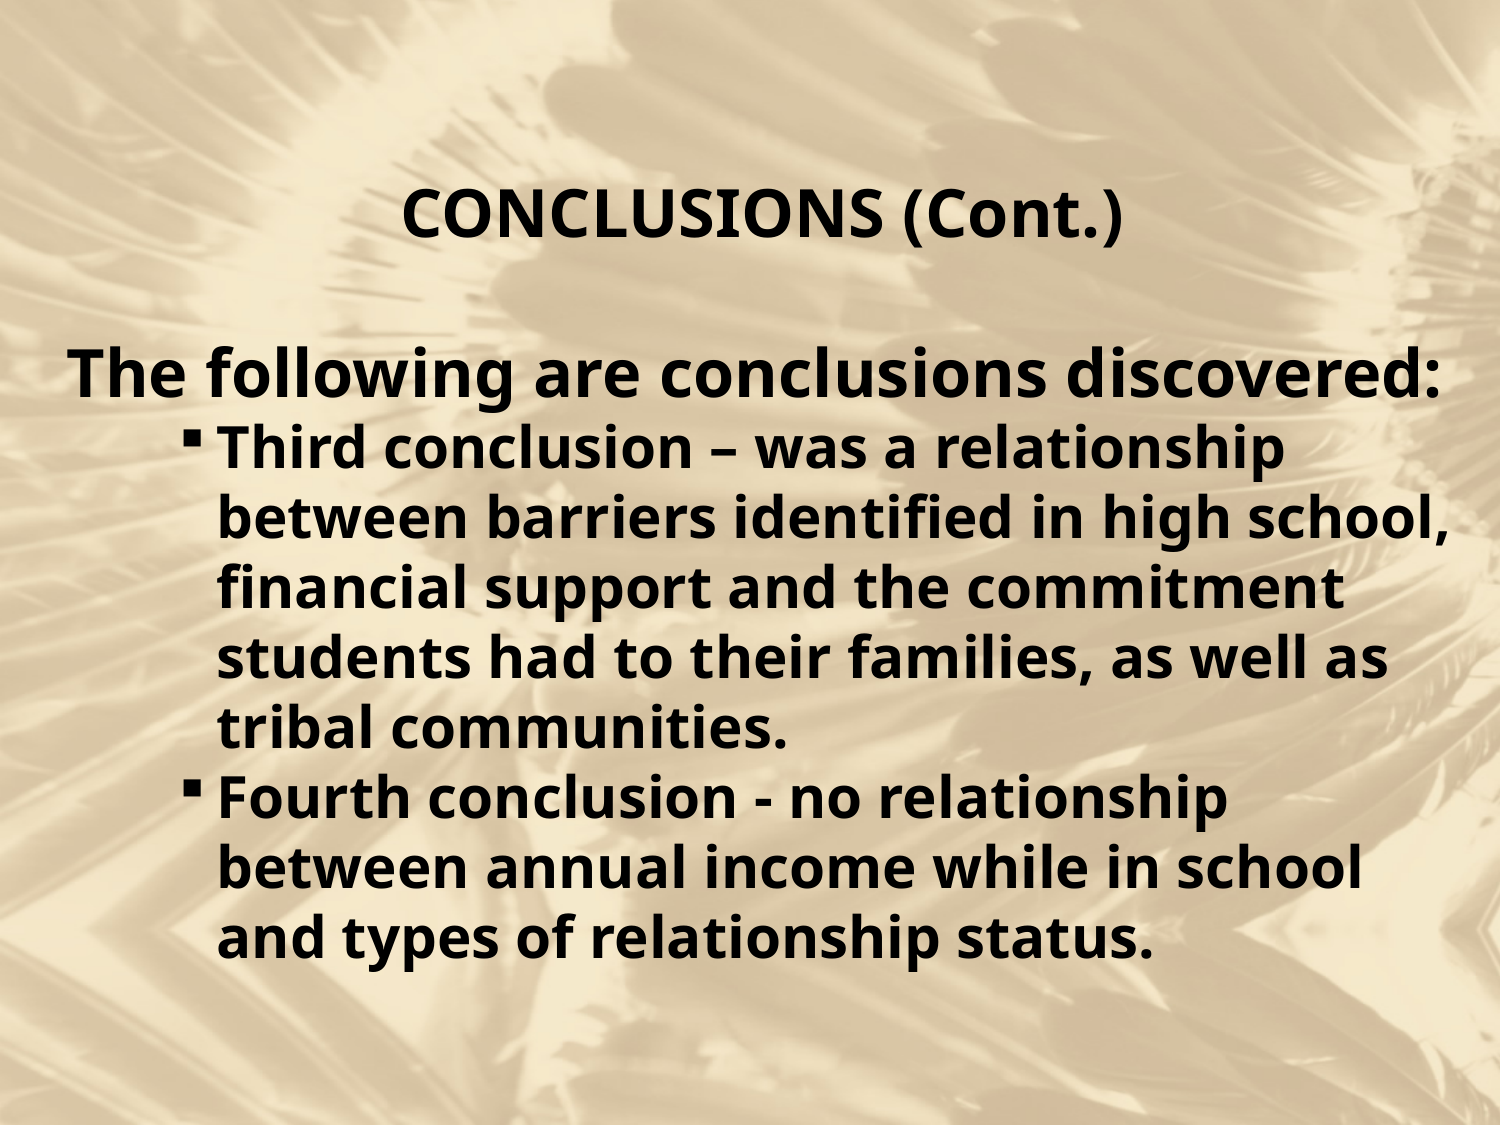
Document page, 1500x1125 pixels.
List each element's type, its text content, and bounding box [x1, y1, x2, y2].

picture [0, 0, 1500, 1125]
list CONCLUSIONS (Cont.) The following are conclusions discovered: Third conclusion – was a relationship between barriers identified in high school, financial support and the commitment students had to their families, as well as tribal communities. Fourth conclusion - no relationship between annual income while in school and types of relationship status. [51, 163, 1473, 924]
